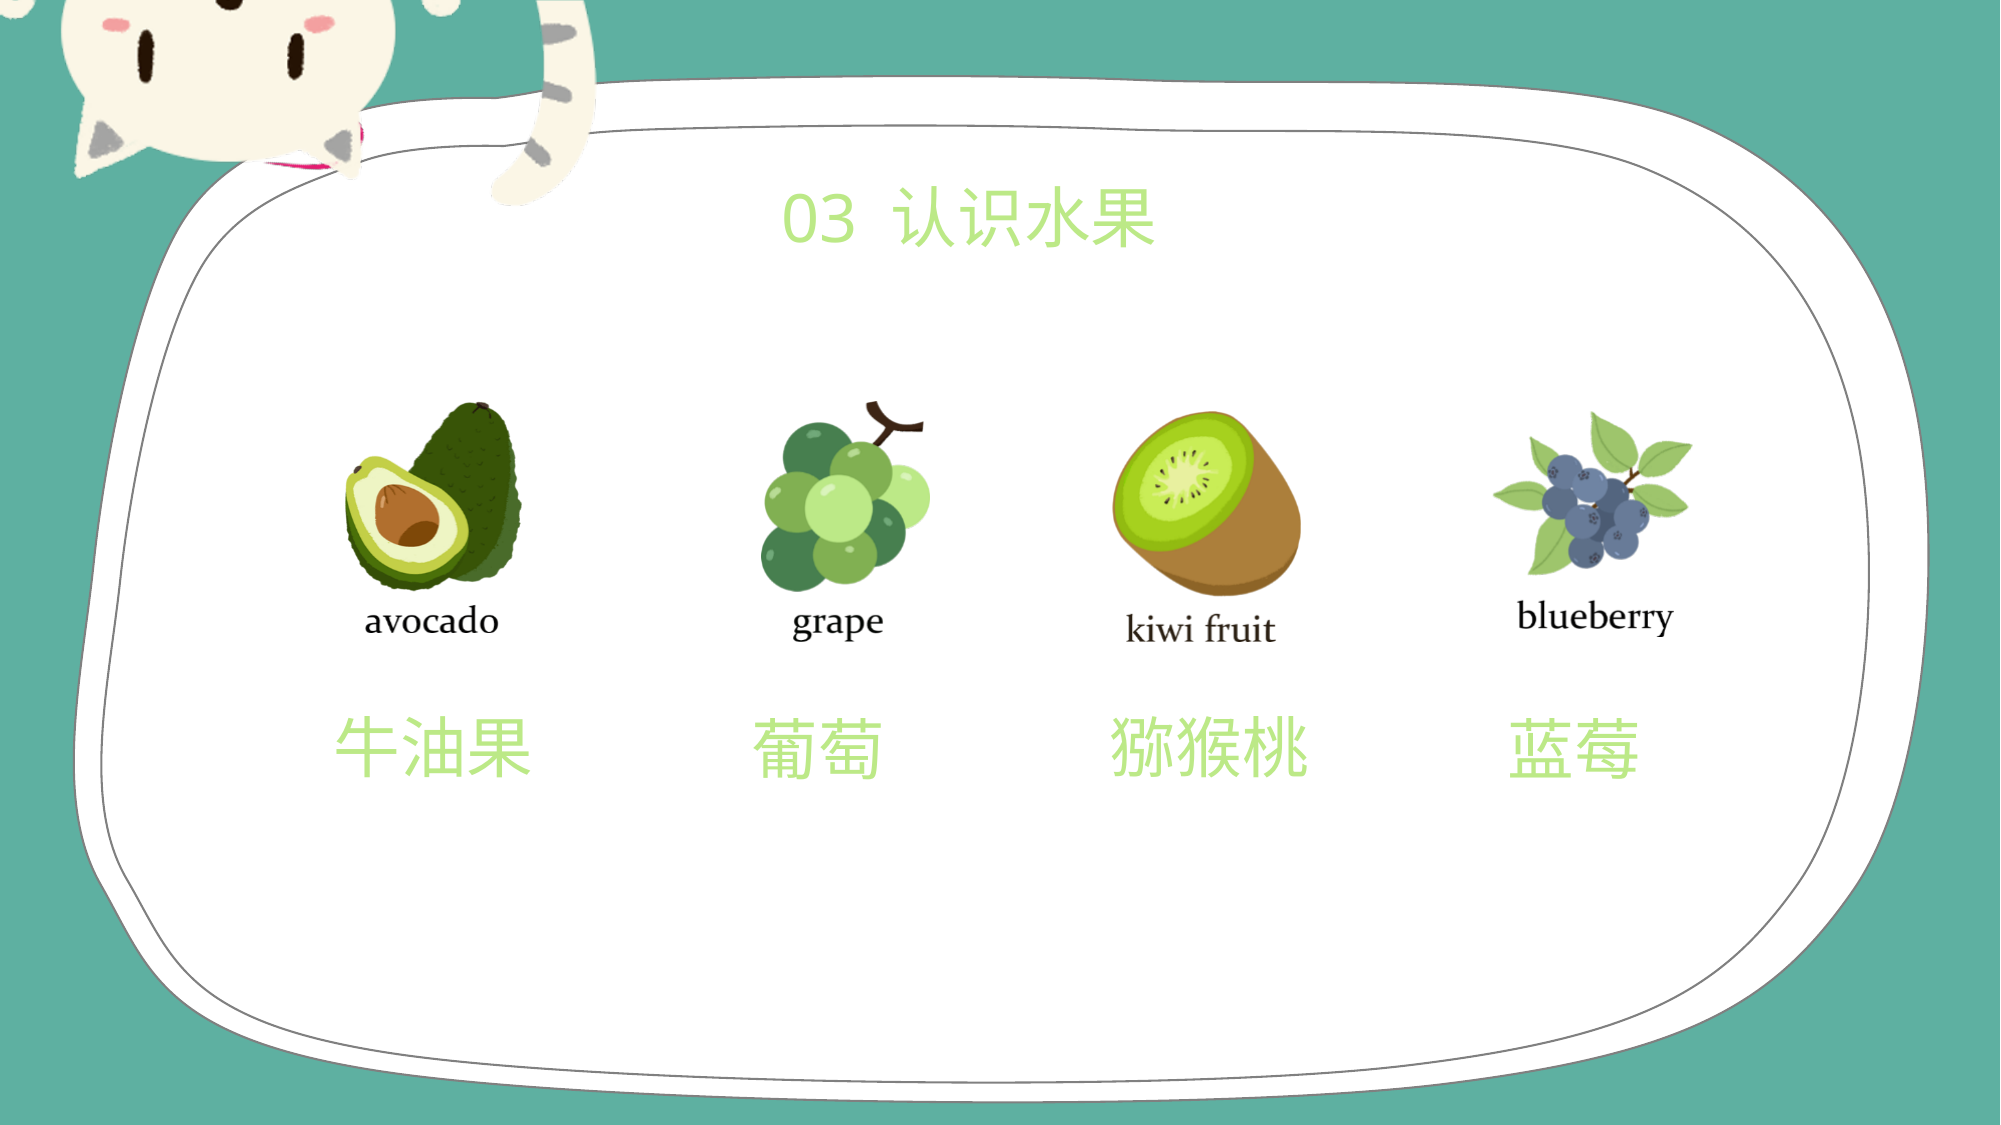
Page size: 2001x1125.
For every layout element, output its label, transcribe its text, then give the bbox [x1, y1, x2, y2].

text_box 03 认识水果 [766, 168, 1270, 264]
picture [1492, 411, 1693, 637]
text_box 牛油果 [318, 698, 567, 794]
picture [345, 401, 522, 633]
text_box 葡萄 [737, 700, 985, 796]
picture [1112, 411, 1301, 642]
picture [761, 401, 930, 642]
text_box 猕猴桃 [1094, 698, 1342, 794]
picture [0, 0, 597, 217]
text_box 蓝莓 [1492, 700, 1741, 796]
